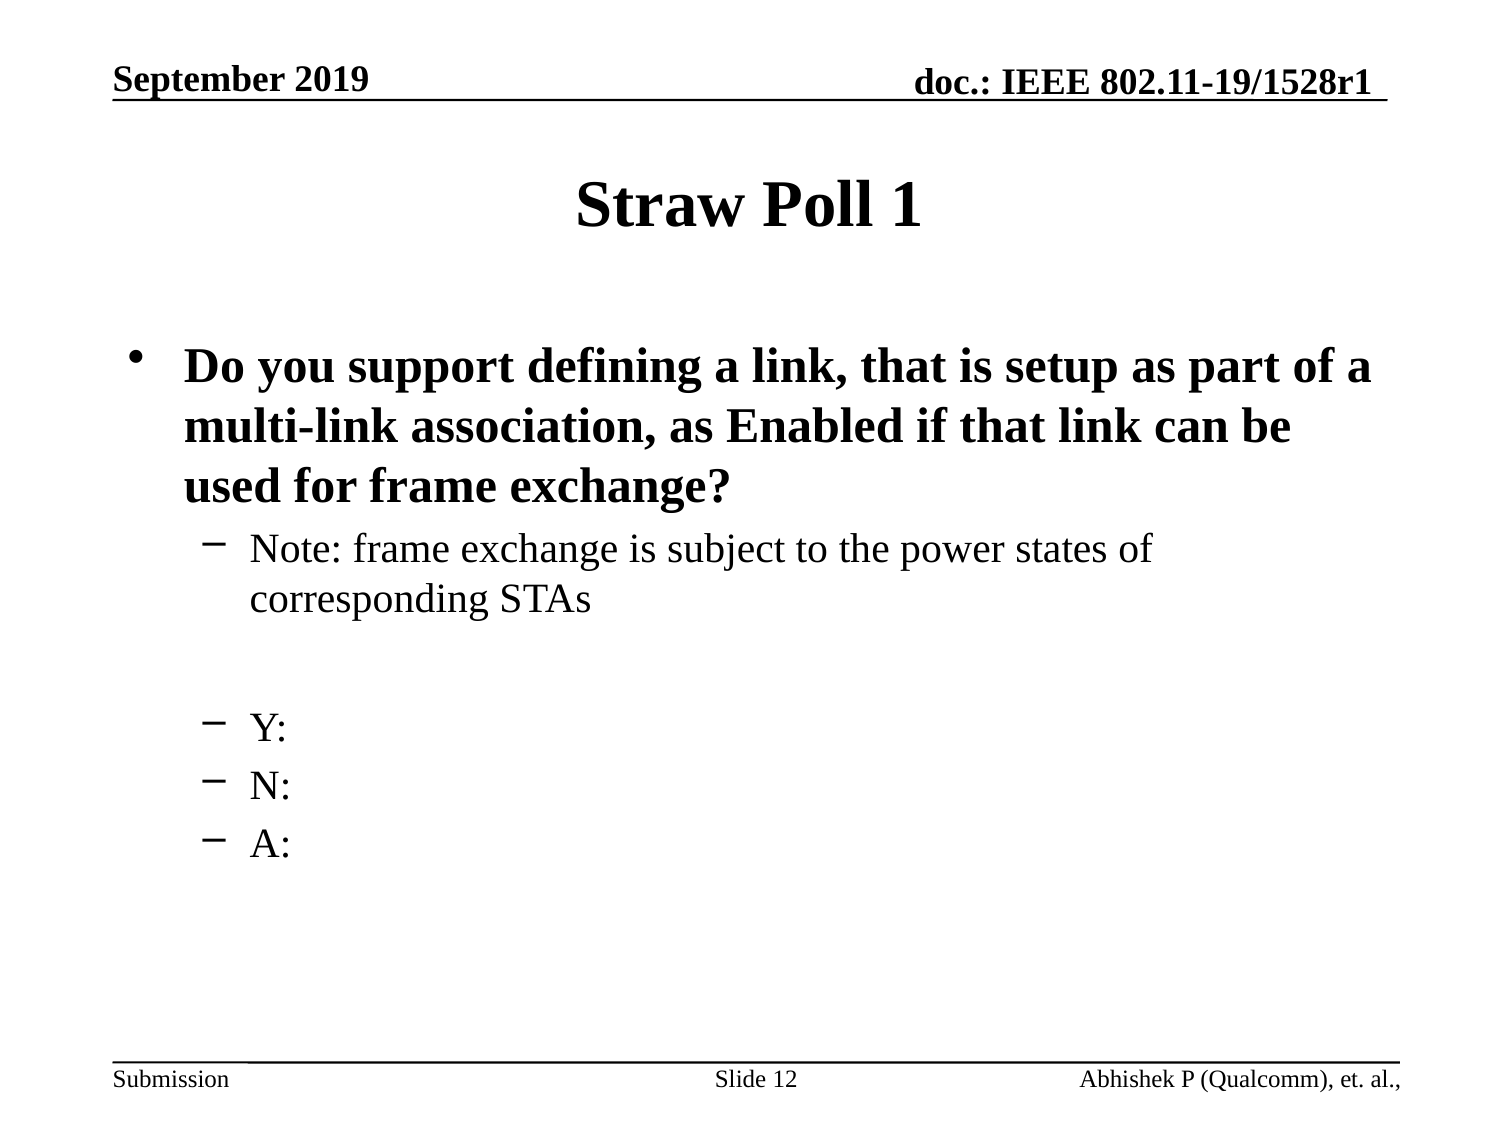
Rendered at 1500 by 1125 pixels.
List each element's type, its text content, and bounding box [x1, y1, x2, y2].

list Do you support defining a link, that is setup as part of a multi-link association, as Enabled if that link can be used for frame exchange? Note: frame exchange is subject to the power states of corresponding STAs Y: N: A: [112, 324, 1402, 1052]
slide_number Slide 12 [712, 1061, 801, 1093]
title Straw Poll 1 [112, 112, 1388, 288]
footer Abhishek P (Qualcomm), et. al., [949, 1061, 1402, 1093]
